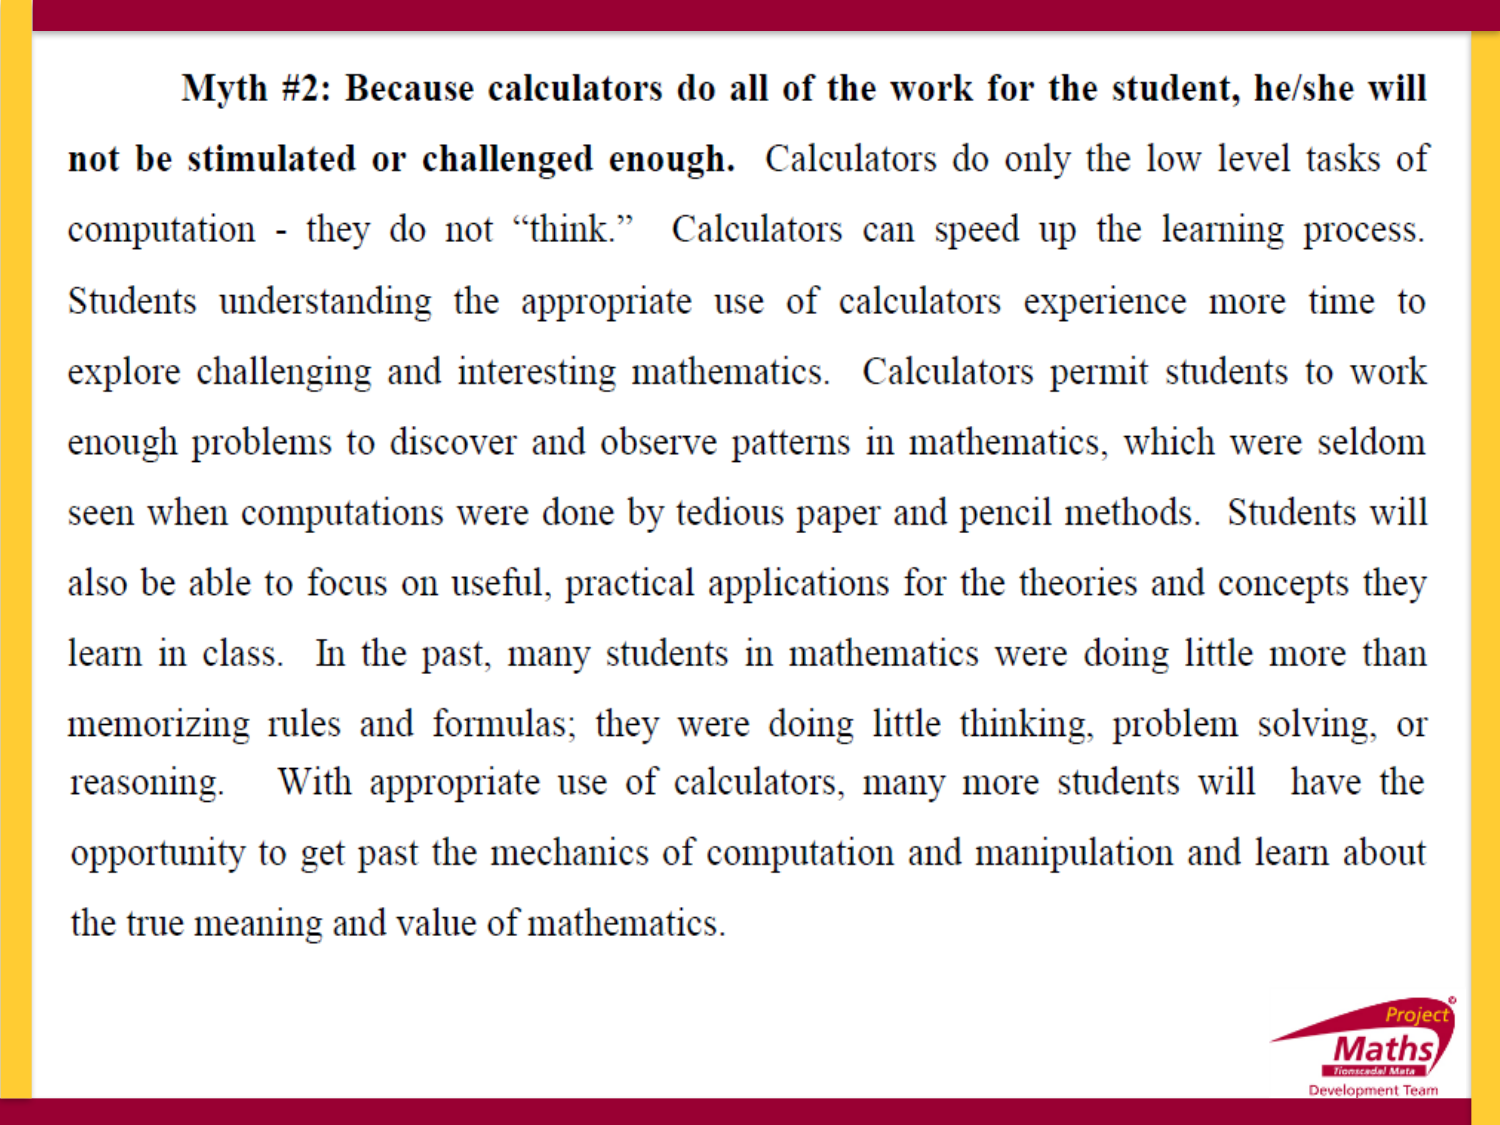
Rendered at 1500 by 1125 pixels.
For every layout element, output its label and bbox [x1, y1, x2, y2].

picture [41, 54, 1442, 961]
picture [1269, 987, 1466, 1098]
